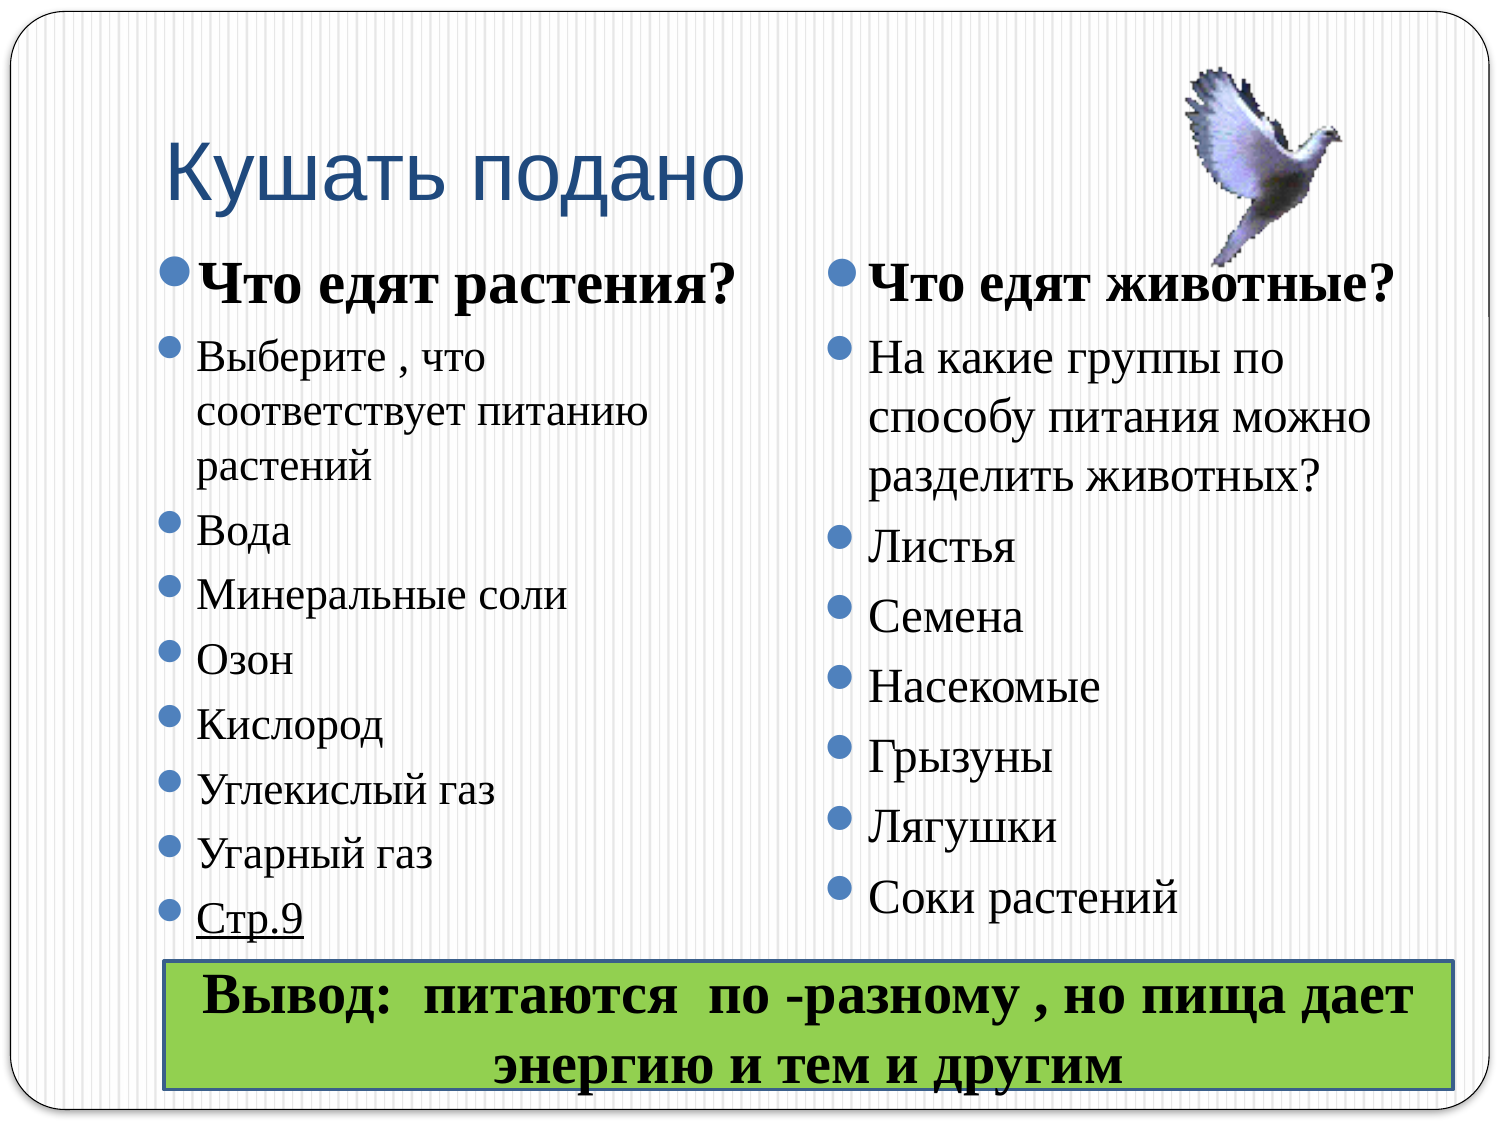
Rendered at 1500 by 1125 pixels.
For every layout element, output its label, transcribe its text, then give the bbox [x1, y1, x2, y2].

footer www.sliderpoint.org [150, 1012, 800, 1088]
list Что едят животные? На какие группы по способу питания можно разделить животных? Листья Семена Насекомые Грызуны Лягушки Соки растений [809, 237, 1425, 959]
title Кушать подано [150, 45, 1135, 233]
picture [1136, 46, 1452, 280]
list Что едят растения? Выберите , что соответствует питанию растений Вода Минеральные соли Озон Кислород Углекислый газ Угарный газ Стр.9 [140, 234, 756, 985]
text_box Вывод: питаются по -разному , но пища дает энергию и тем и другим [162, 959, 1455, 1091]
